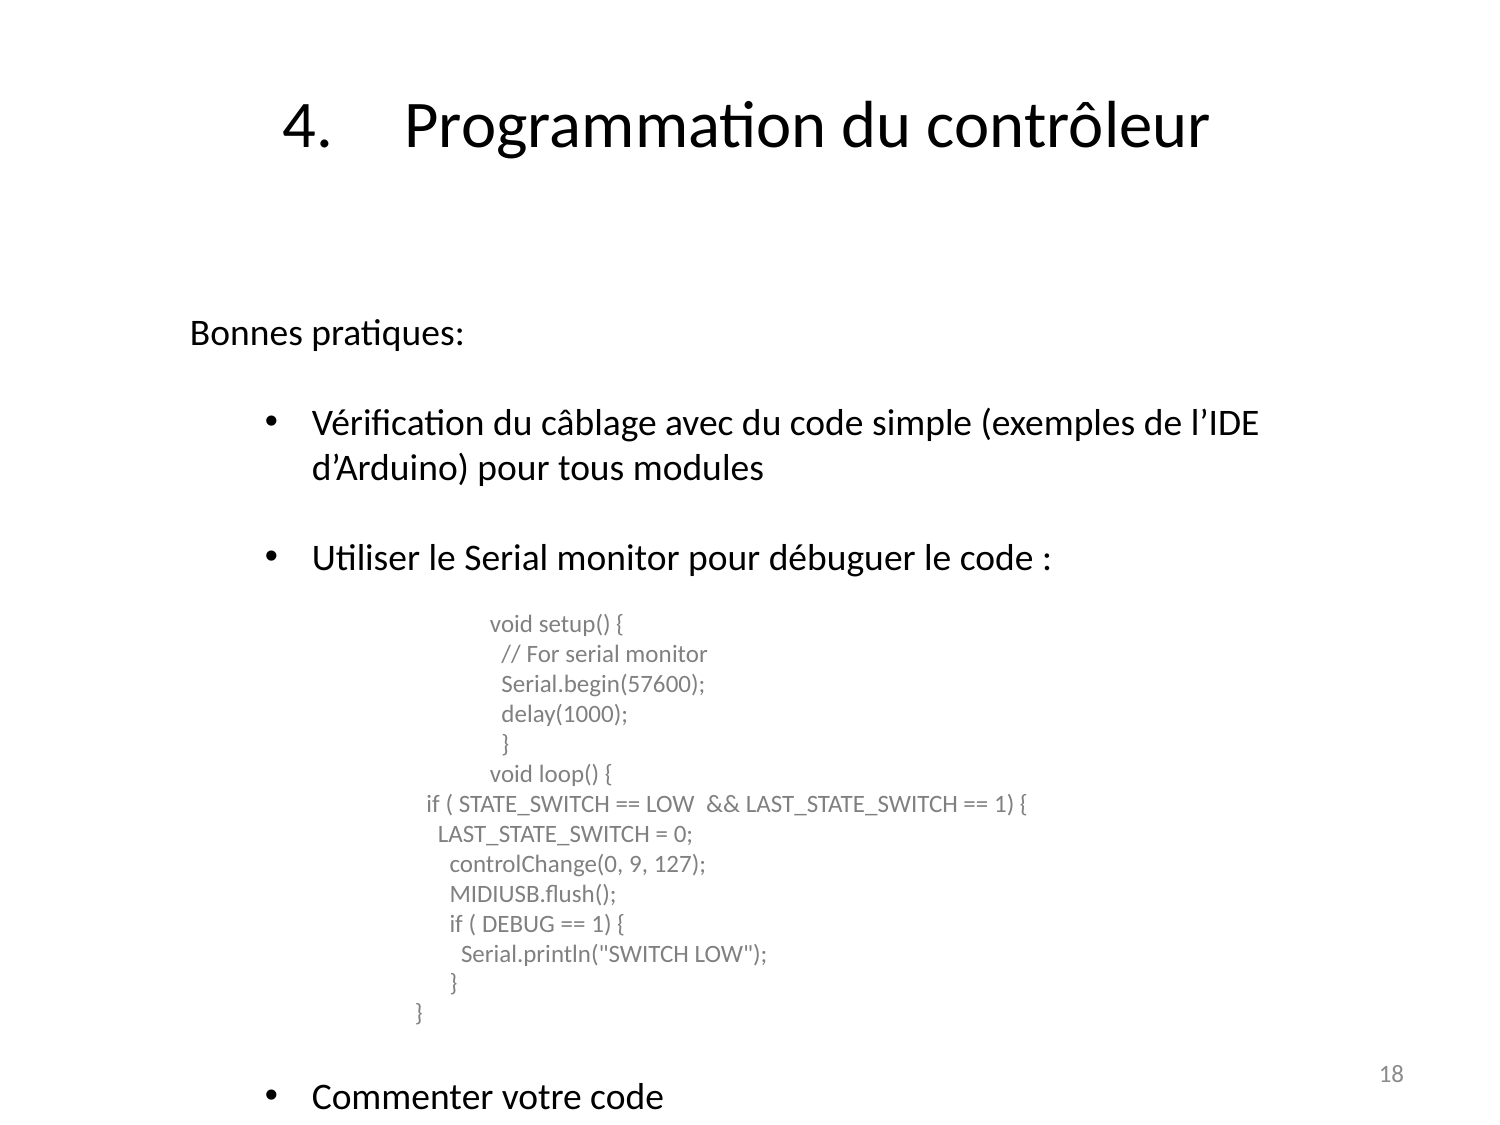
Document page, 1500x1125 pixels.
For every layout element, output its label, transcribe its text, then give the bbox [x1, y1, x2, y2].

title Programmation du contrôleur [109, 0, 1385, 242]
slide_number 18 [1388, 1042, 1425, 1103]
text_box Bonnes pratiques: Vérification du câblage avec du code simple (exemples de l’IDE d’Arduino) pour tous modules Utiliser le Serial monitor pour débuguer le code : void setup() { // For serial monitor Serial.begin(57600); delay(1000); } void loop() { if ( STATE_SWITCH == LOW && LAST_STATE_SWITCH == 1) { LAST_STATE_SWITCH = 0; controlChange(0, 9, 127); MIDIUSB.flush(); if ( DEBUG == 1) { Serial.println("SWITCH LOW"); } } Commenter votre code [100, 255, 1388, 1125]
